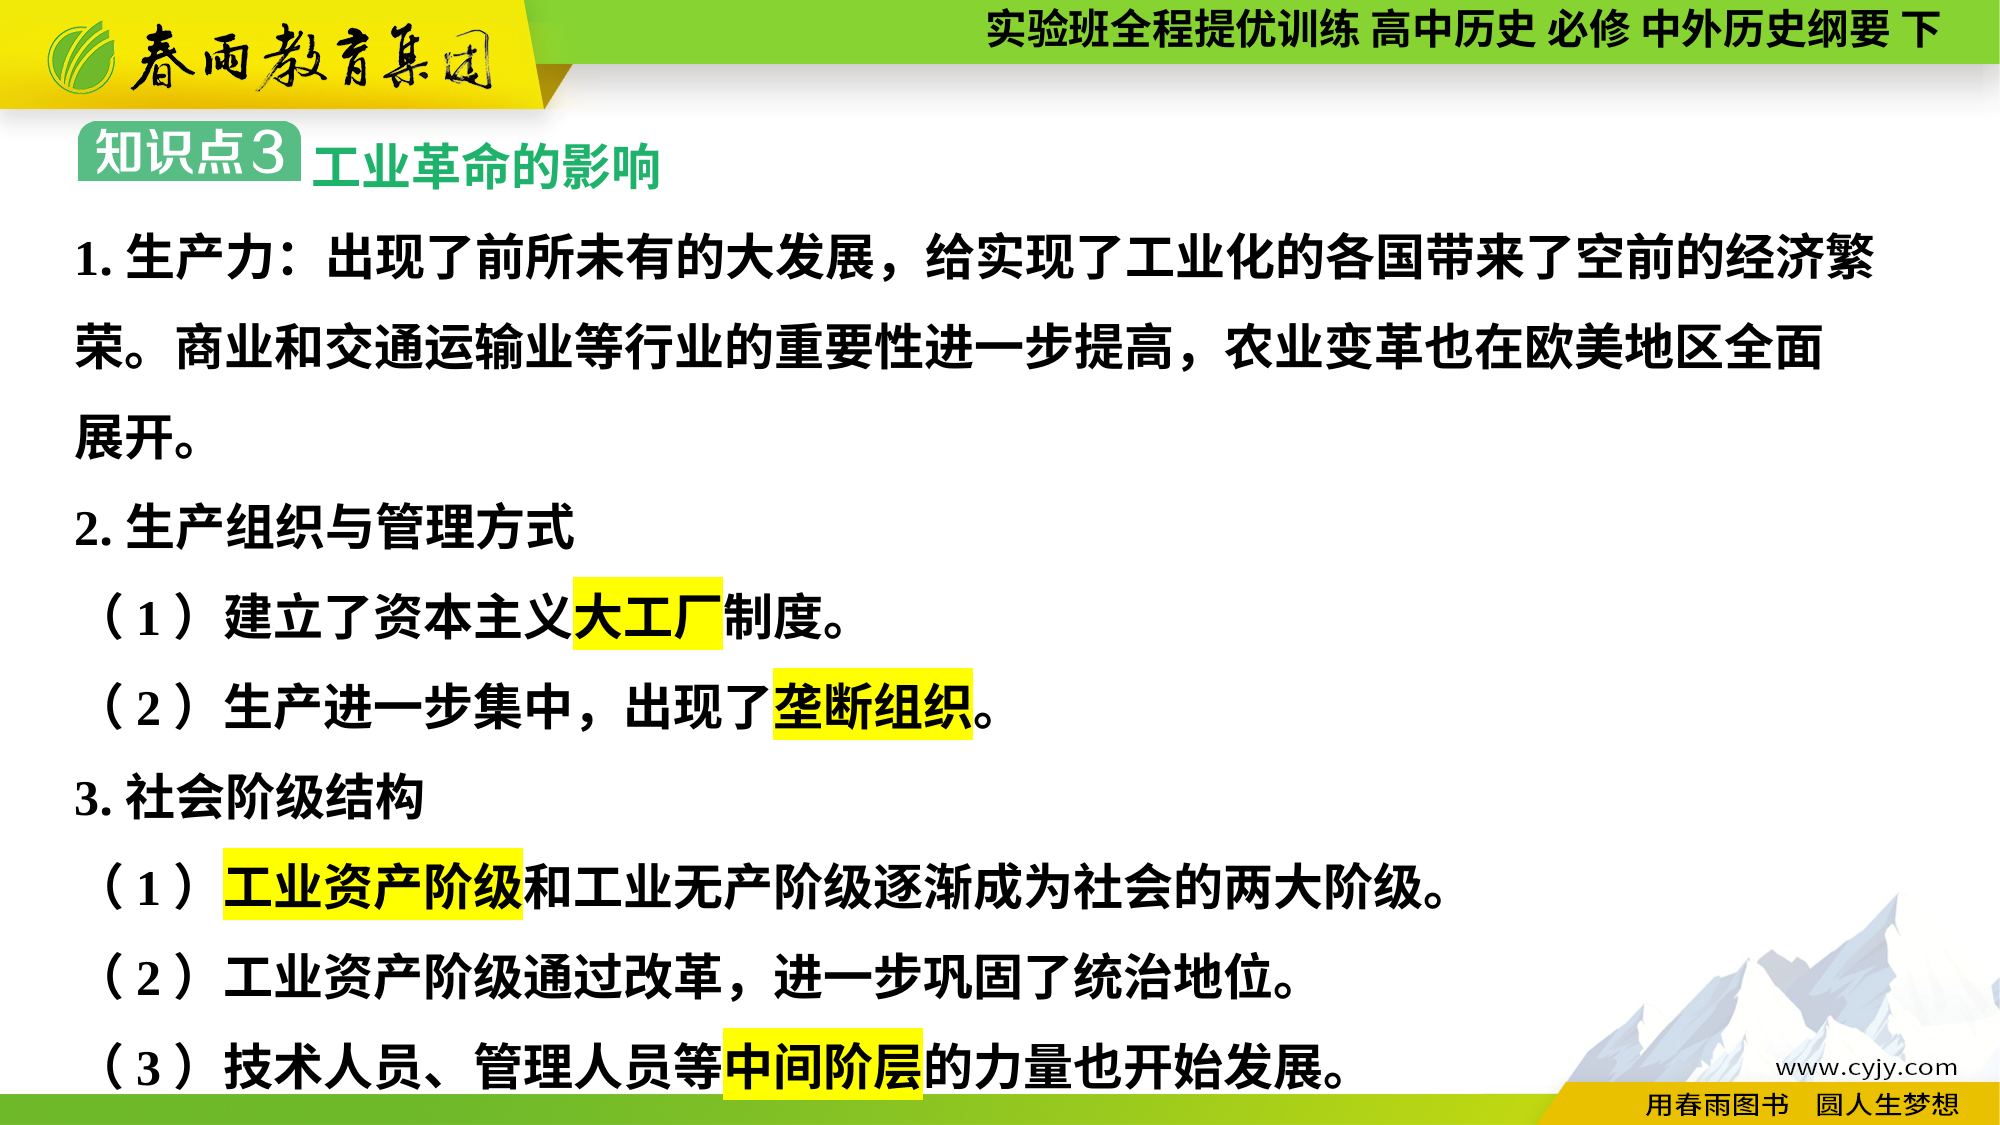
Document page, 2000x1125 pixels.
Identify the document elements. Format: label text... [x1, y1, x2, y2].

picture [0, 0, 2000, 1125]
list 工业革命的影响 1.生产力：出现了前所未有的大发展，给实现了工业化的各国带来了空前的经济繁荣。商业和交通运输业等行业的重要性进一步提高，农业变革也在欧美地区全面 展开。 2.生产组织与管理方式 （1）建立了资本主义大工厂制度。 （2）生产进一步集中，出现了垄断组织。 3.社会阶级结构 （1）工业资产阶级和工业无产阶级逐渐成为社会的两大阶级。 （2）工业资产阶级通过改革，进一步巩固了统治地位。 （3）技术人员、管理人员等中间阶层的力量也开始发展。 [59, 97, 1944, 1113]
